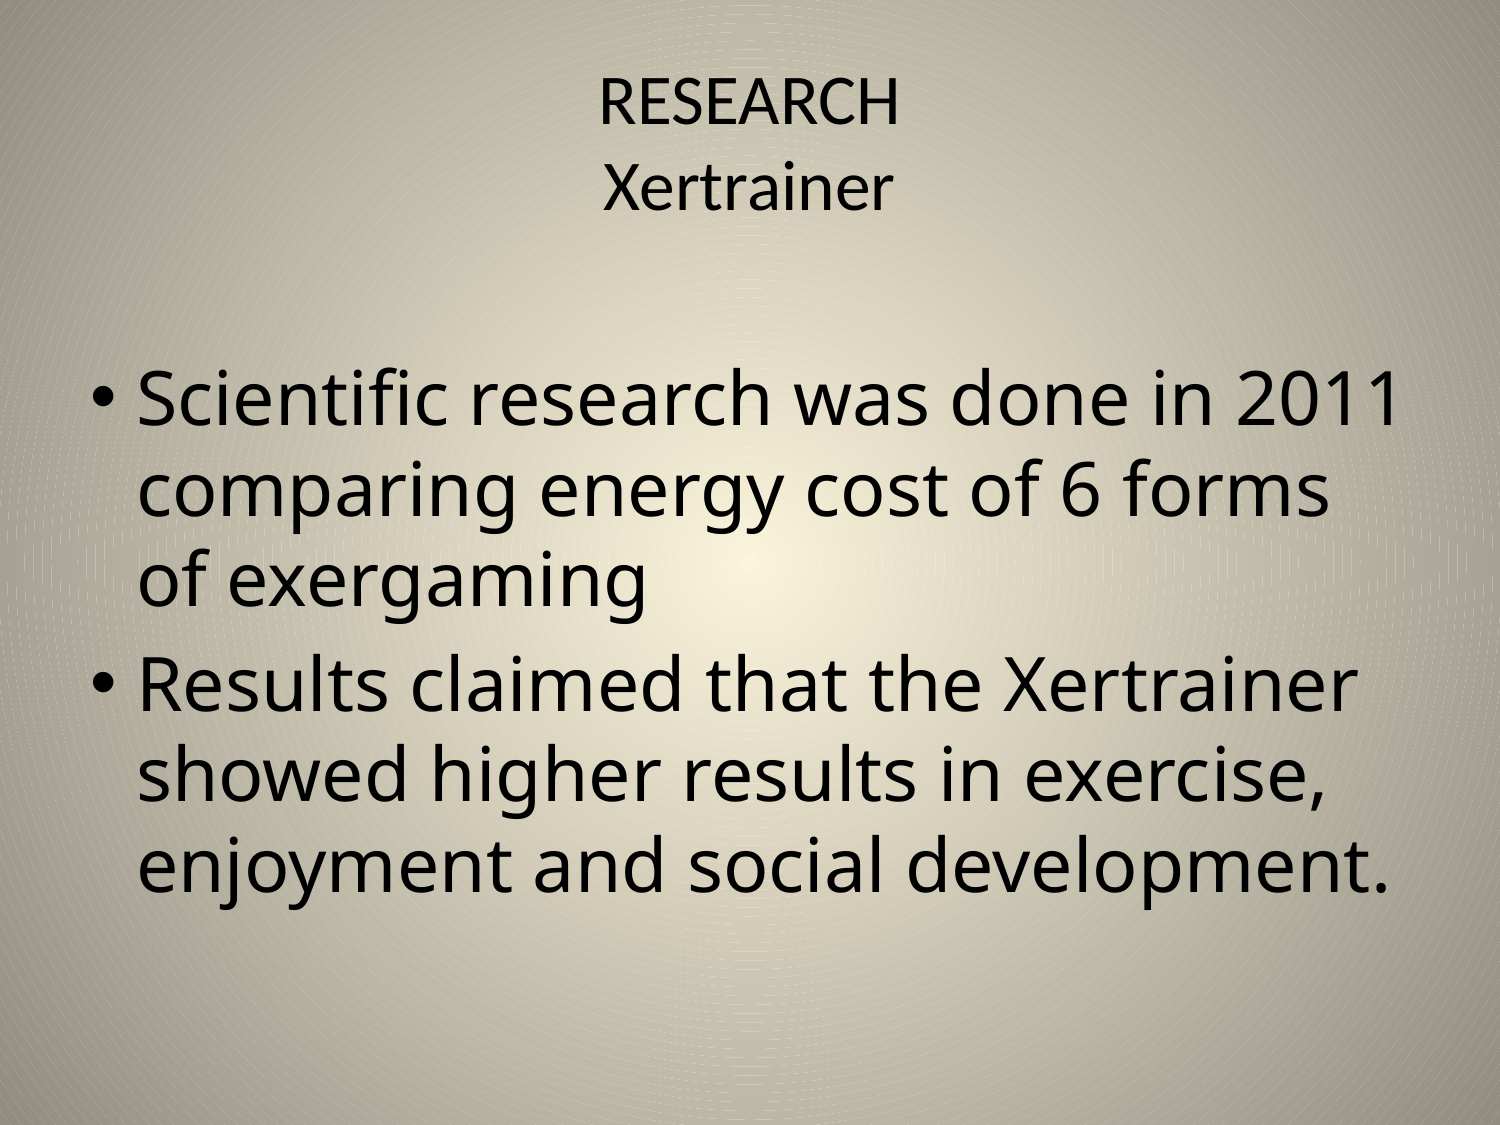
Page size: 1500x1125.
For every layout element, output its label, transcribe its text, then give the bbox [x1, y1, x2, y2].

title RESEARCH Xertrainer [75, 45, 1425, 233]
list Scientific research was done in 2011 comparing energy cost of 6 forms of exergaming Results claimed that the Xertrainer showed higher results in exercise, enjoyment and social development. [75, 262, 1425, 1005]
